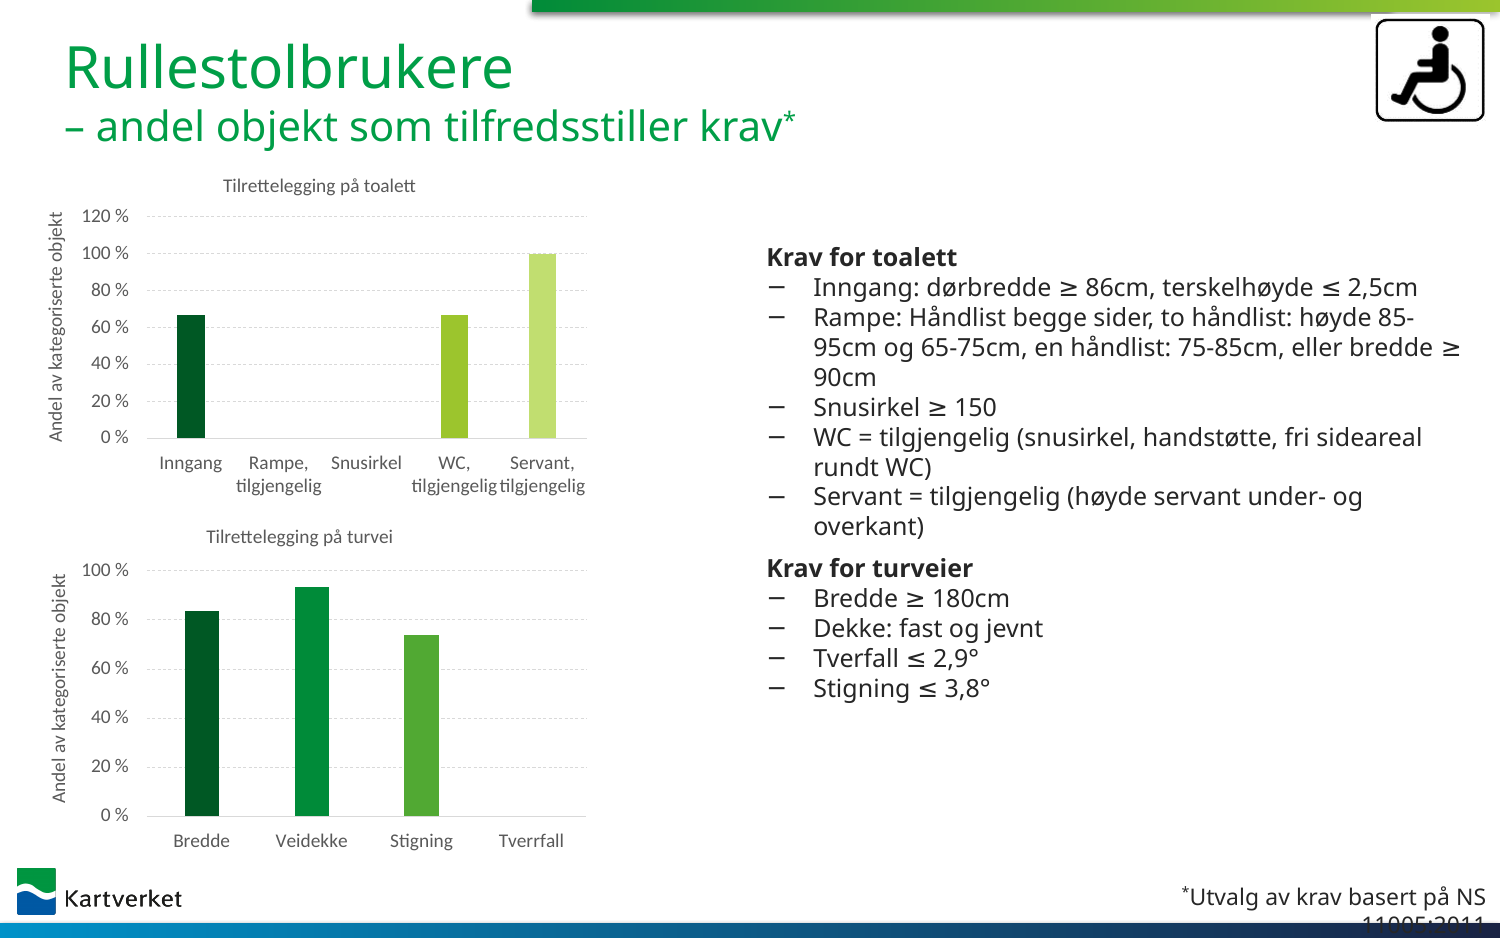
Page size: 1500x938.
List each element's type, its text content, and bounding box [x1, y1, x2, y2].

text_box Krav for toalett Inngang: dørbredde ≥ 86cm, terskelhøyde ≤ 2,5cm Rampe: Håndlist begge sider, to håndlist: høyde 85-95cm og 65-75cm, en håndlist: 75-85cm, eller bredde ≥ 90cm Snusirkel ≥ 150 WC = tilgjengelig (snusirkel, handstøtte, fri sideareal rundt WC) Servant = tilgjengelig (høyde servant under- og overkant) [751, 234, 1483, 545]
picture [41, 166, 598, 505]
text_box Rullestolbrukere – andel objekt som tilfredsstiller krav* [49, 14, 1431, 158]
text_box Krav for turveier Bredde ≥ 180cm Dekke: fast og jevnt Tverfall ≤ 2,9° Stigning ≤ 3,8° [751, 545, 1483, 710]
picture [41, 520, 598, 859]
text_box *Utvalg av krav basert på NS 11005:2011 [1068, 873, 1500, 938]
picture [1371, 13, 1491, 127]
